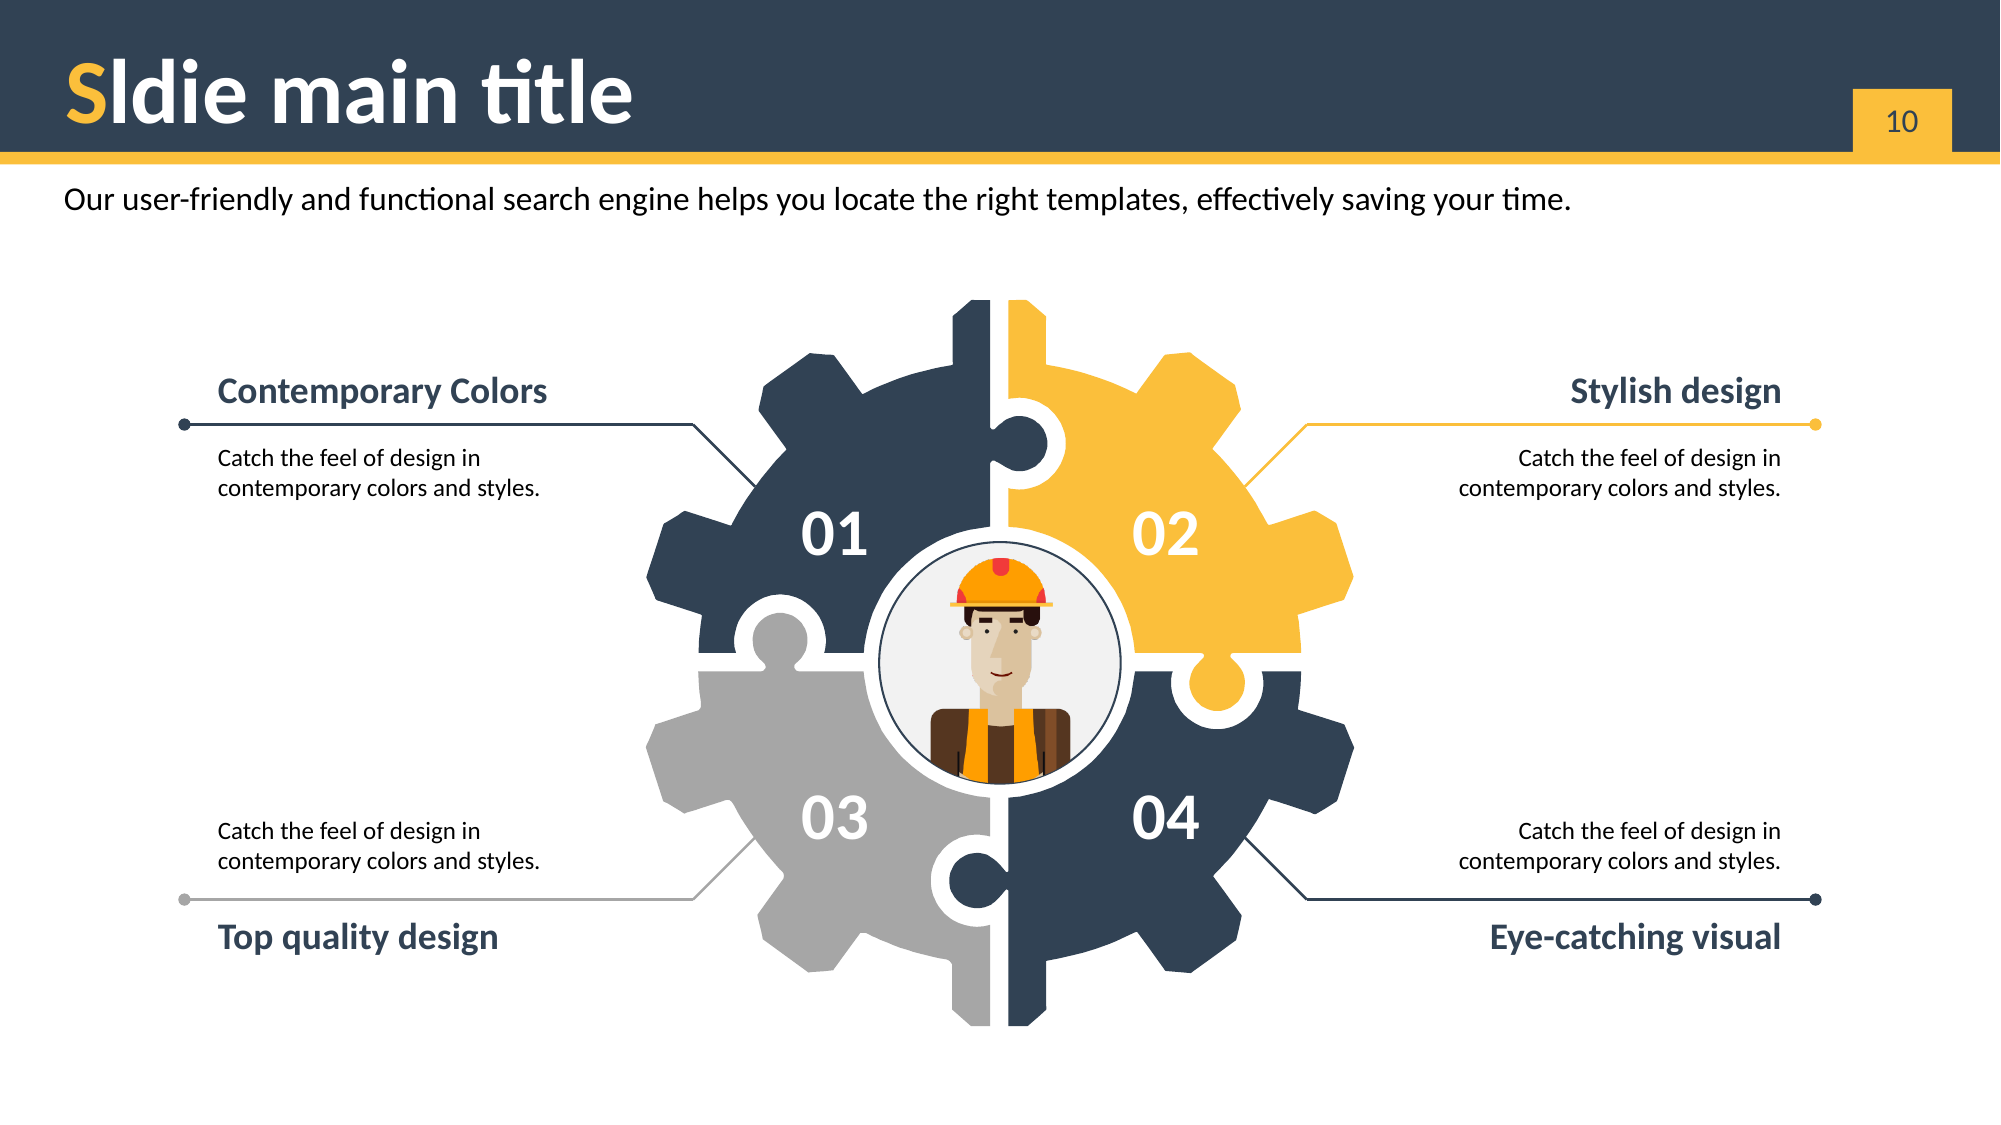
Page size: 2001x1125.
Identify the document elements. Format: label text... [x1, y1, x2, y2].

slide_number 10 [1843, 88, 1961, 149]
text_box 02 [1106, 481, 1227, 577]
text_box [879, 542, 1121, 784]
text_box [1244, 358, 1816, 510]
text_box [184, 358, 756, 518]
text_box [1244, 806, 1816, 966]
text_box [184, 806, 756, 966]
list Sldie main title [50, 37, 1878, 134]
text_box [646, 299, 1048, 653]
text_box [949, 671, 1355, 1027]
text_box [645, 612, 991, 1027]
text_box 03 [775, 765, 896, 861]
text_box 01 [775, 481, 896, 577]
text_box [1008, 299, 1354, 711]
text_box Our user-friendly and functional search engine helps you locate the right templates, effectively saving your time. [49, 168, 1933, 225]
text_box 04 [1106, 765, 1227, 861]
